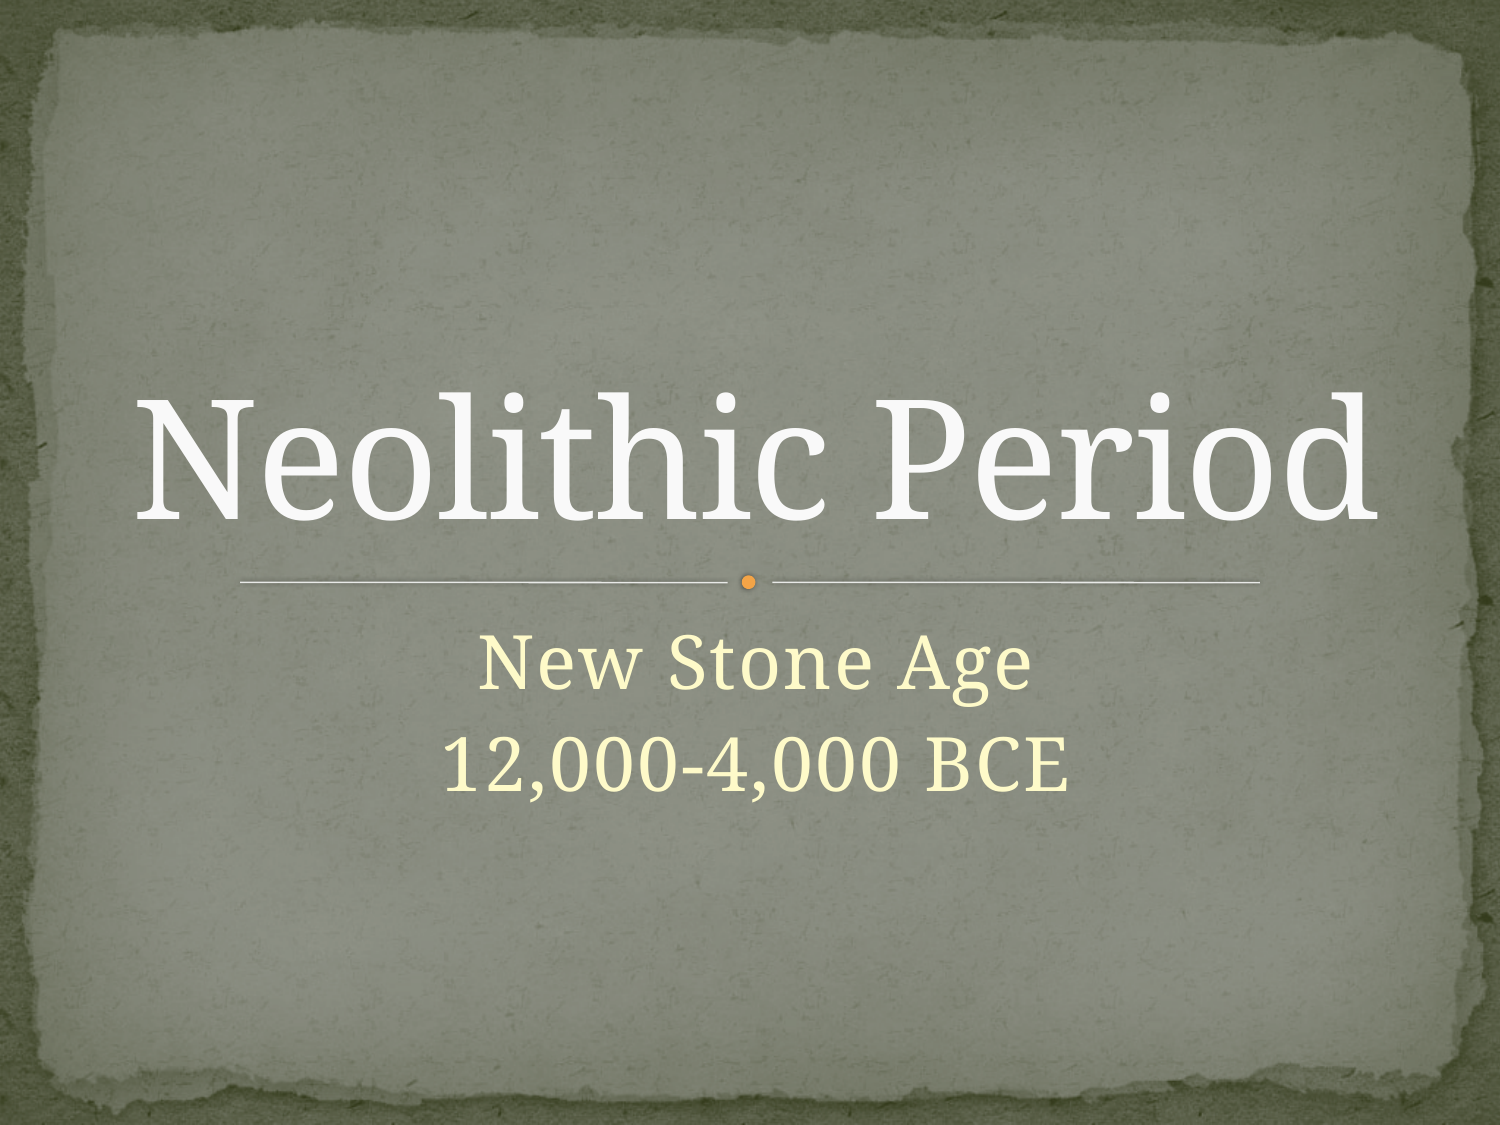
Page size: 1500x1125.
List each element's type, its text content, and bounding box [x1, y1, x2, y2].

subtitle New Stone Age 12,000-4,000 BCE [75, 606, 1438, 795]
title Neolithic Period [74, 235, 1438, 561]
